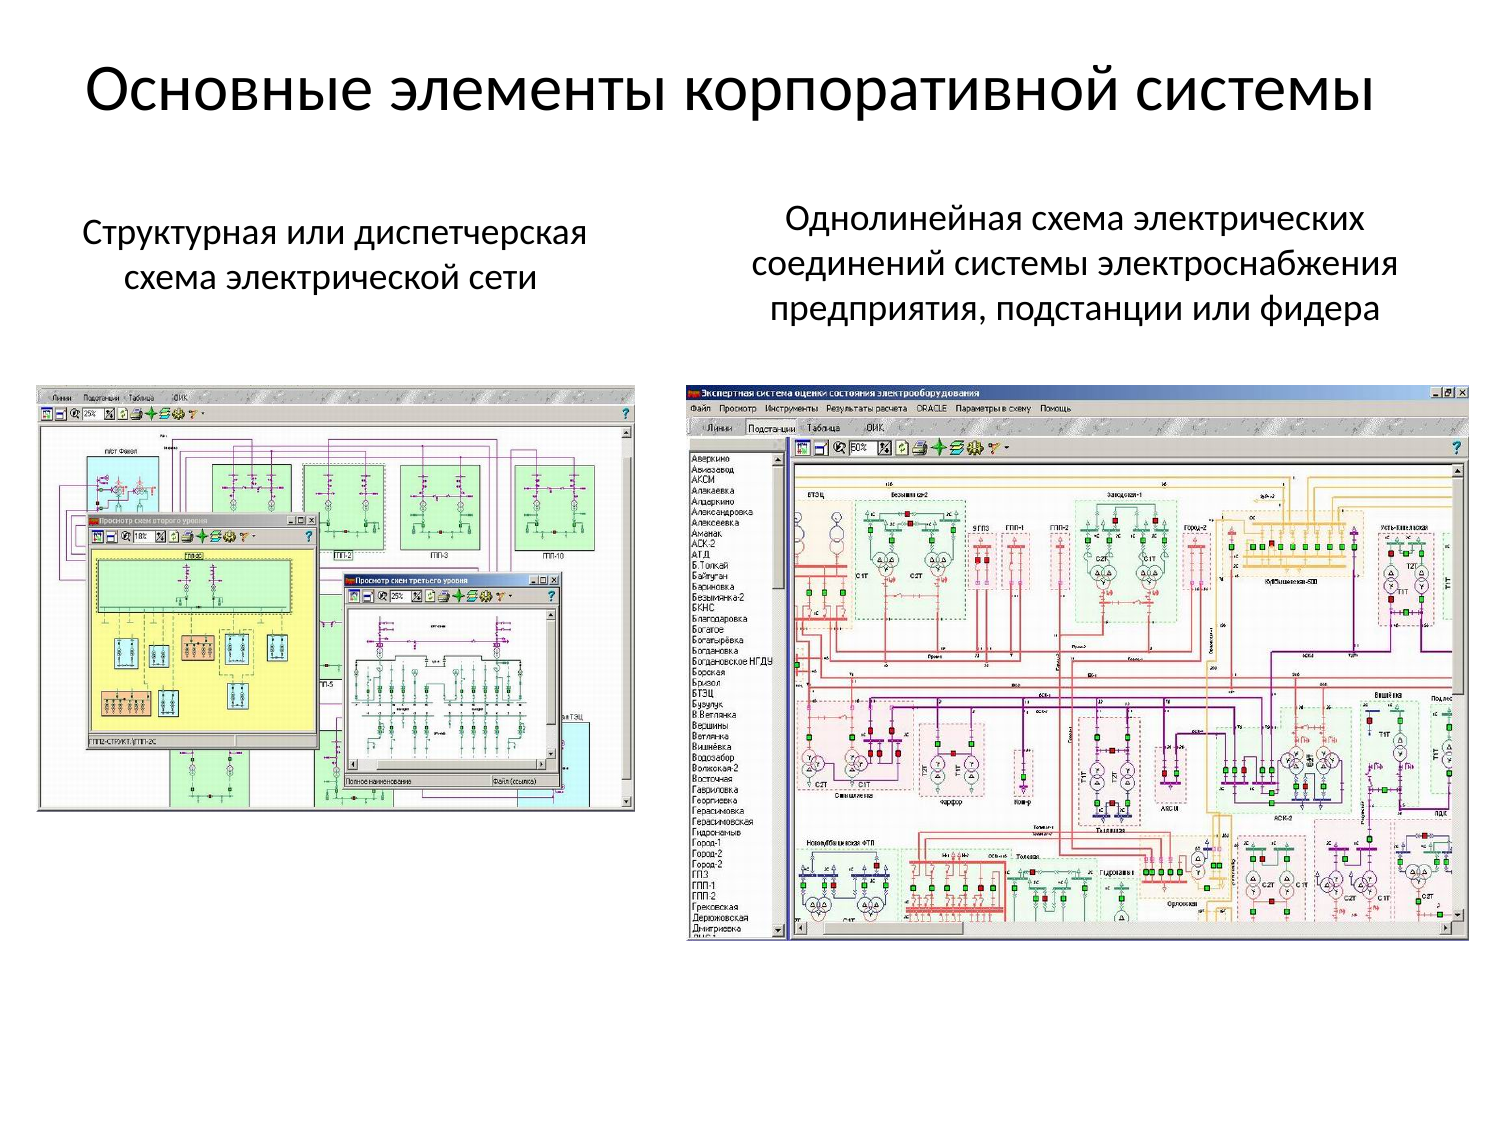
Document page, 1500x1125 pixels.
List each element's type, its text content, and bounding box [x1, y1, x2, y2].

text_box Основные элементы корпоративной системы [70, 31, 1392, 137]
text_box Однолинейная схема электрических соединений системы электроснабжения предприятия, подстанции или фидера [728, 185, 1422, 336]
picture [35, 385, 635, 812]
picture [686, 385, 1469, 942]
text_box Структурная или диспетчерская схема электрической сети [56, 199, 614, 305]
